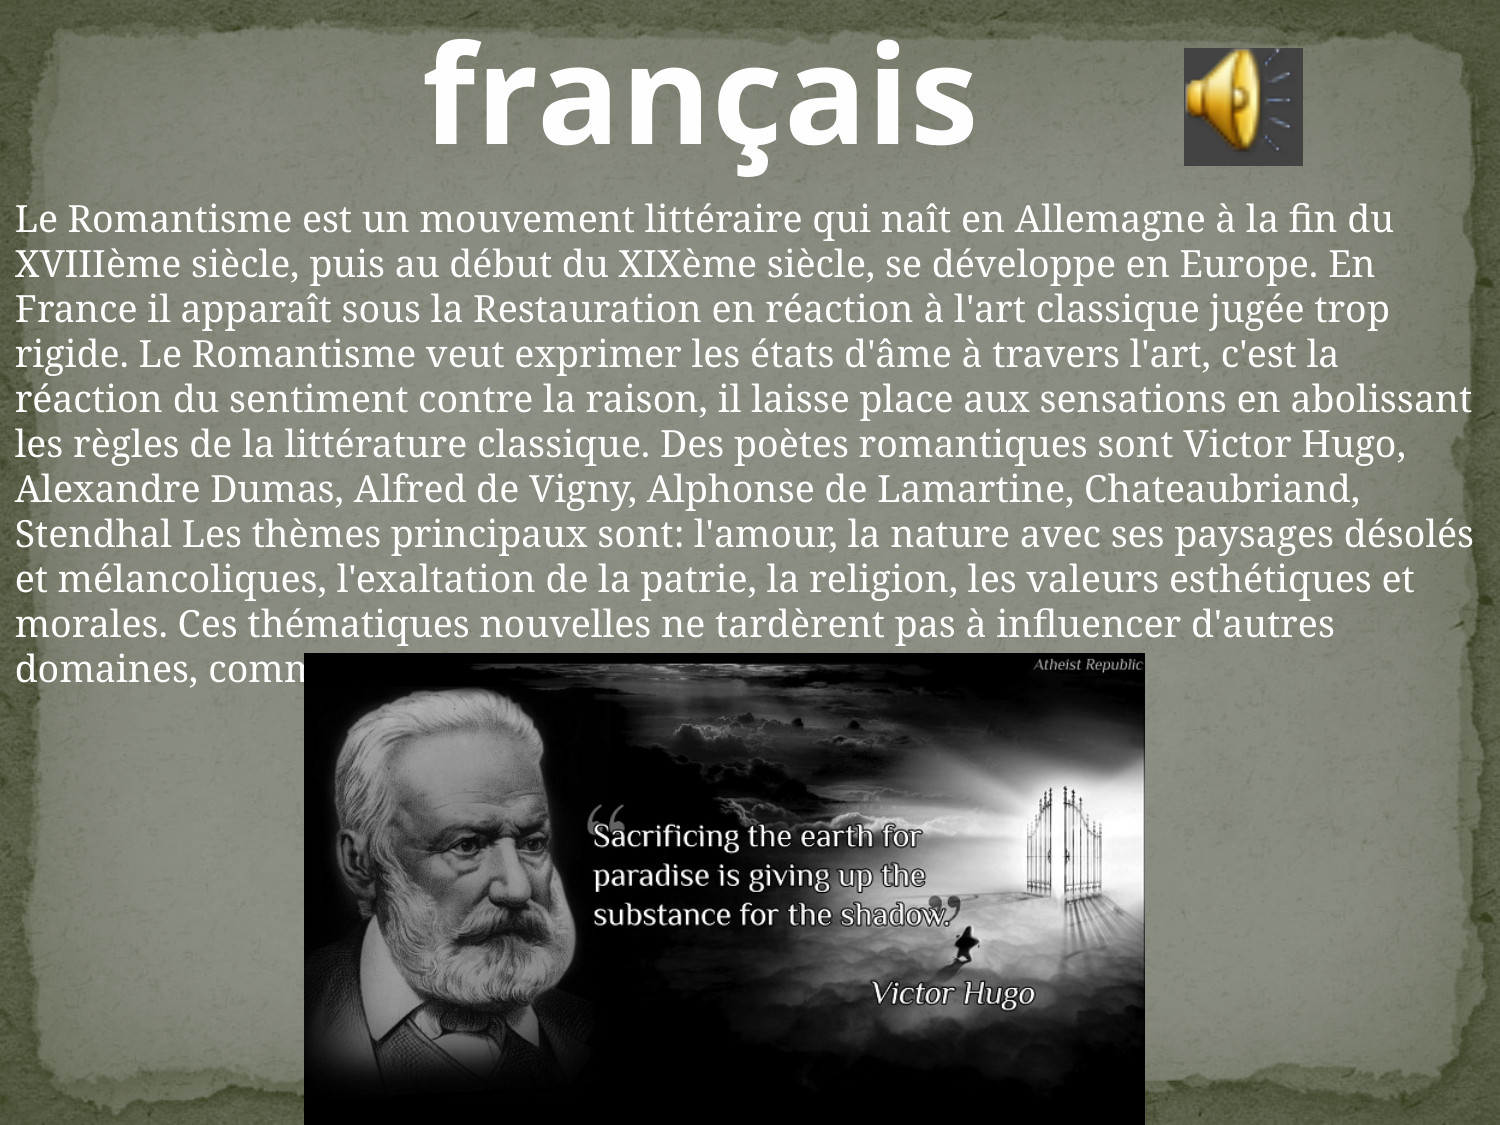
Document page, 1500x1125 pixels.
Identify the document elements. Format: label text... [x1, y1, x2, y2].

text_box français [407, 0, 995, 180]
text_box Le Romantisme est un mouvement littéraire qui naît en Allemagne à la fin du XVIIIème siècle, puis au début du XIXème siècle, se développe en Europe. En France il apparaît sous la Restauration en réaction à l'art classique jugée trop rigide. Le Romantisme veut exprimer les états d'âme à travers l'art, c'est la réaction du sentiment contre la raison, il laisse place aux sensations en abolissant les règles de la littérature classique. Des poètes romantiques sont Victor Hugo, Alexandre Dumas, Alfred de Vigny, Alphonse de Lamartine, Chateaubriand, Stendhal Les thèmes principaux sont: l'amour, la nature avec ses paysages désolés et mélancoliques, l'exaltation de la patrie, la religion, les valeurs esthétiques et morales. Ces thématiques nouvelles ne tardèrent pas à influencer d'autres domaines, comme la peinture et la musique. [0, 187, 1500, 698]
picture [1184, 47, 1303, 167]
picture [304, 653, 1145, 1125]
